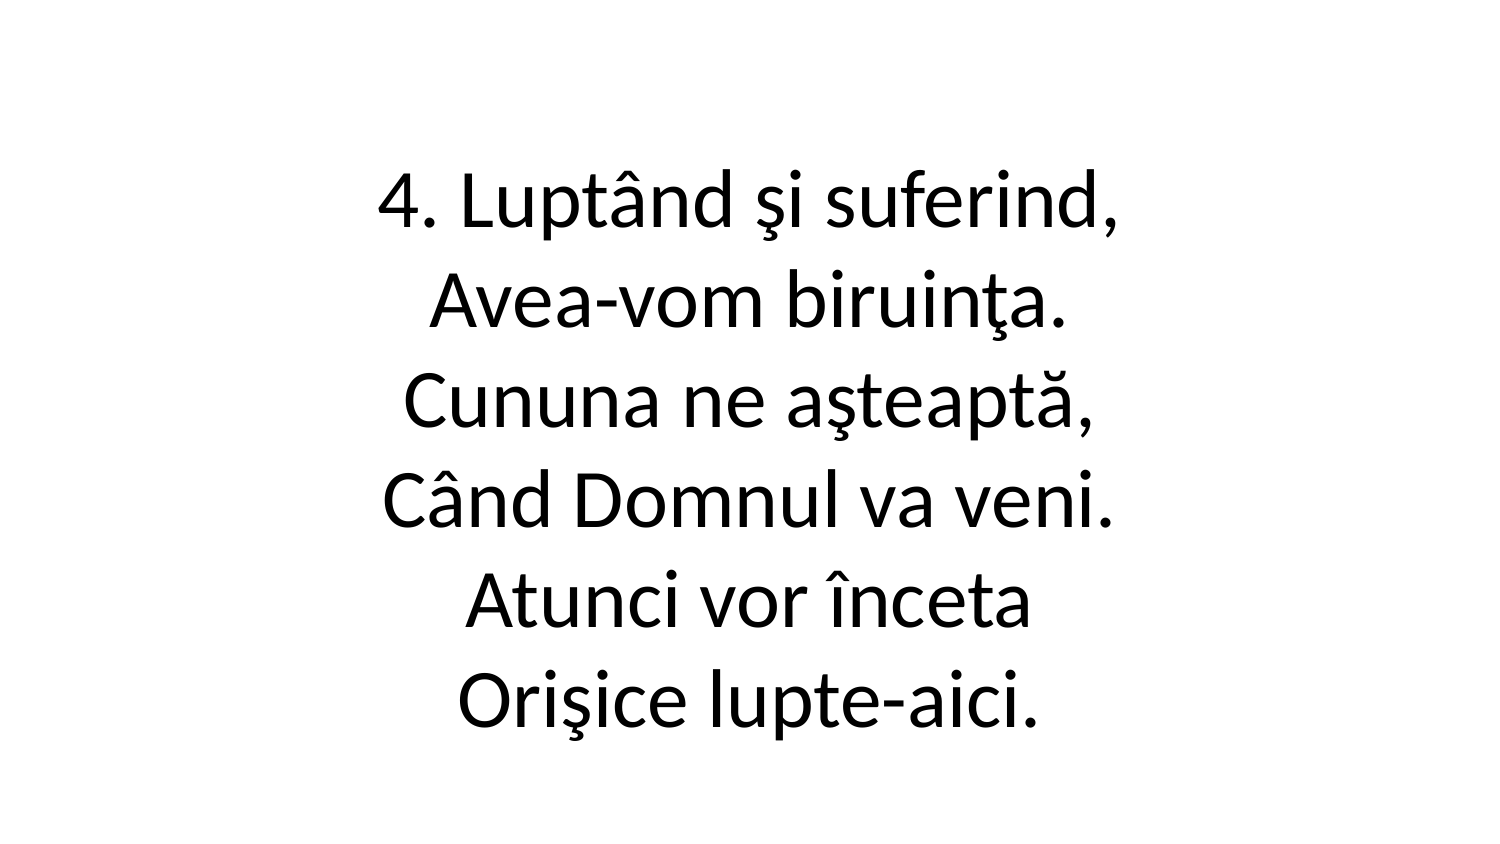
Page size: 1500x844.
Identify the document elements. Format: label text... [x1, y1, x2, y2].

text_box 4. Luptând şi suferind, Avea-vom biruinţa. Cununa ne aşteaptă, Când Domnul va veni. Atunci vor înceta Orişice lupte-aici. [362, 92, 1138, 752]
